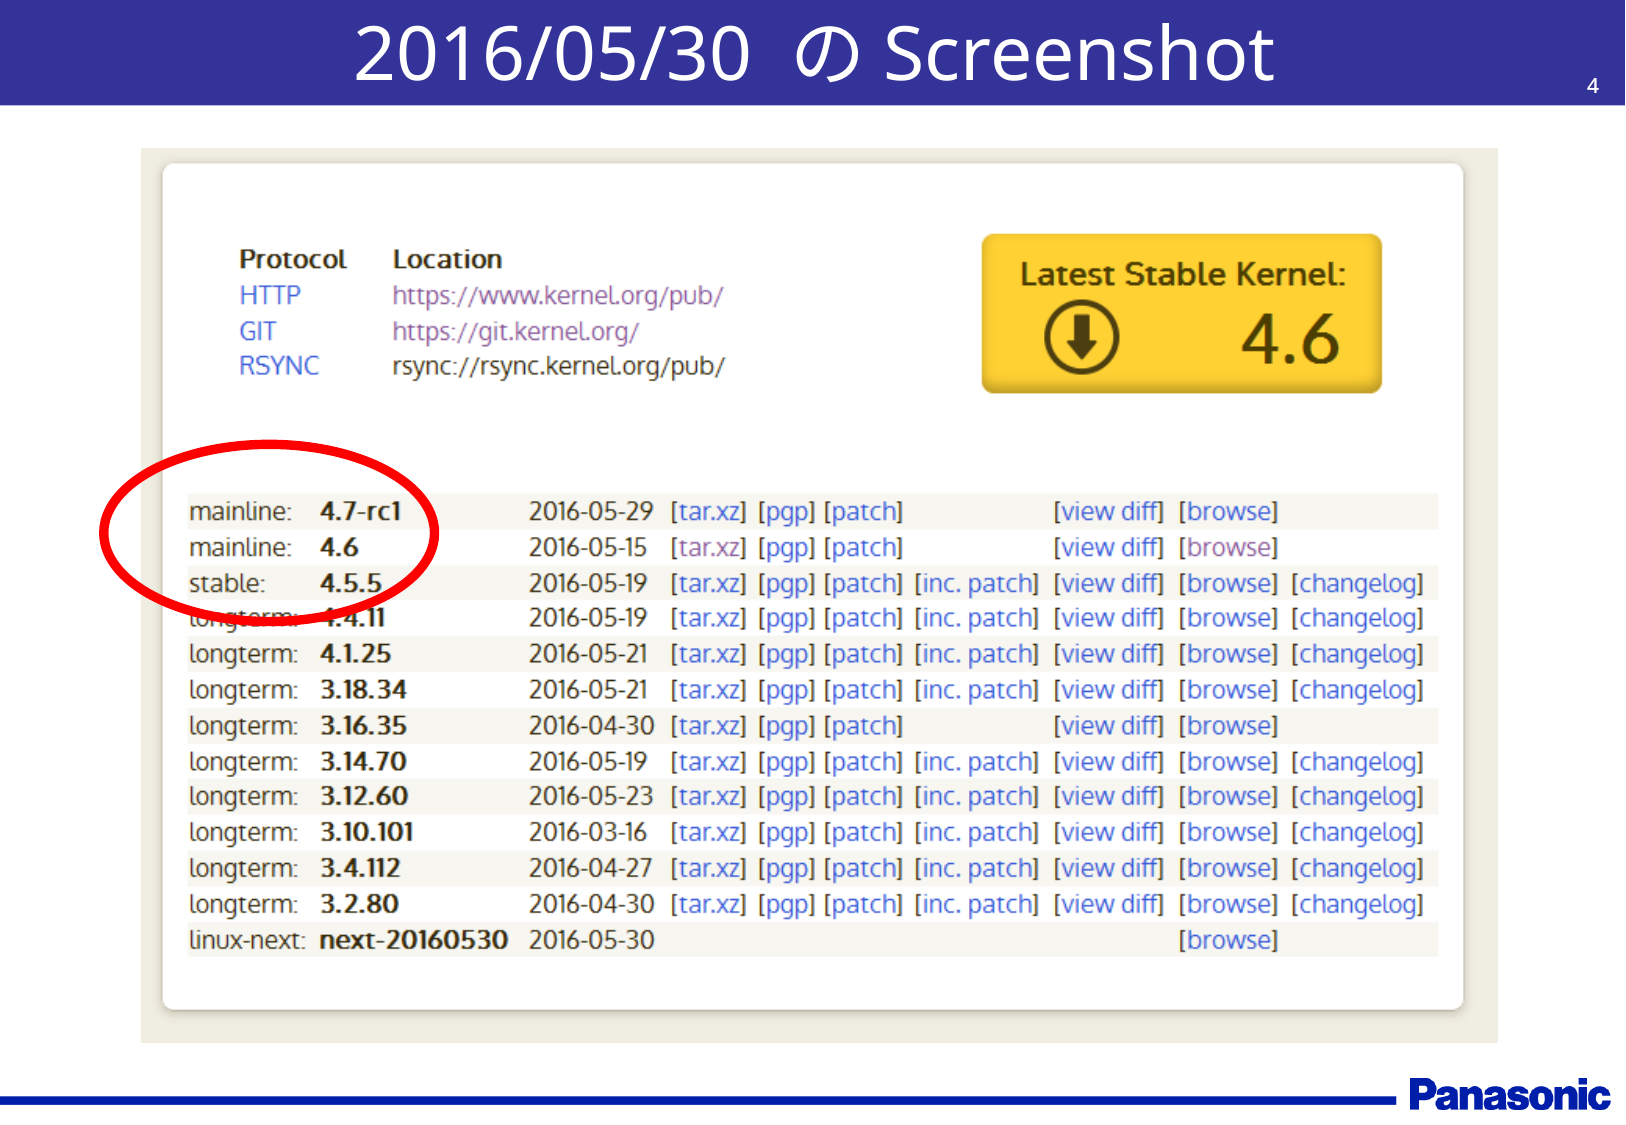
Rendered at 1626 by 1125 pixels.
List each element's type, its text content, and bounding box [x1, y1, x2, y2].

picture [140, 148, 1498, 1043]
title 2016/05/30 のScreenshot [83, 0, 1547, 103]
slide_number 4 [1522, 65, 1615, 106]
text_box [103, 481, 135, 585]
picture [0, 1077, 1616, 1110]
